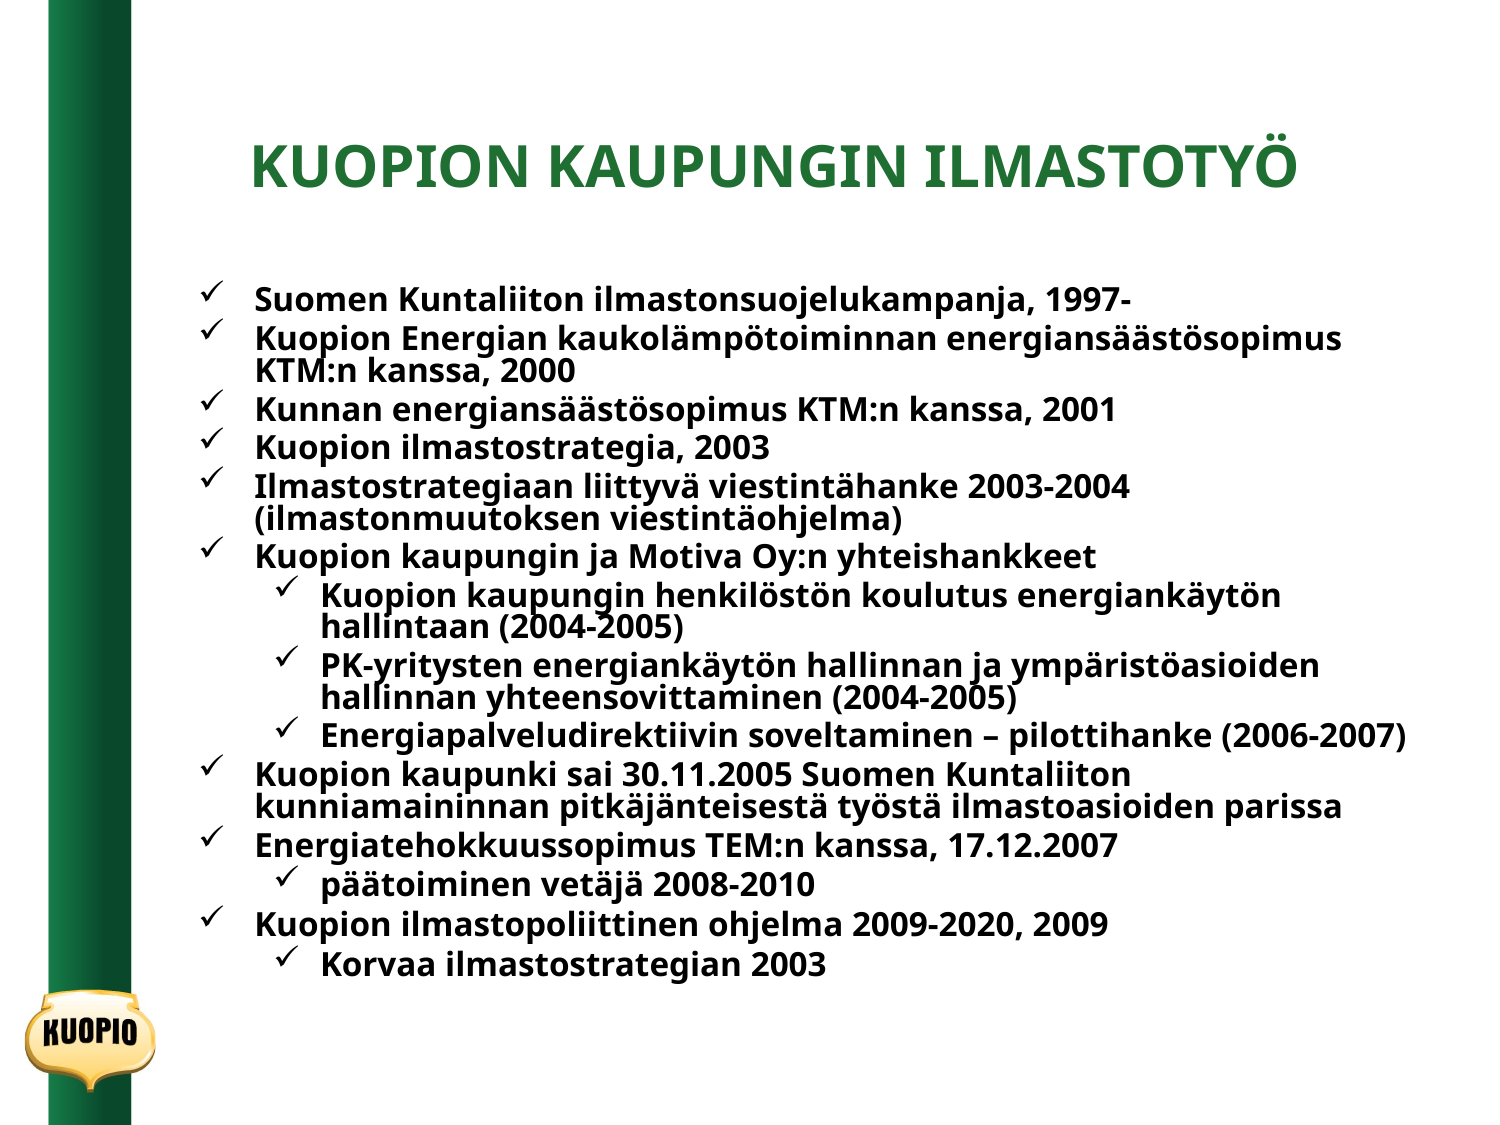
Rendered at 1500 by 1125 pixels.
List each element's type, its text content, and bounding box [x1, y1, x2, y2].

list Suomen Kuntaliiton ilmastonsuojelukampanja, 1997- Kuopion Energian kaukolämpötoiminnan energiansäästösopimus KTM:n kanssa, 2000 Kunnan energiansäästösopimus KTM:n kanssa, 2001 Kuopion ilmastostrategia, 2003 Ilmastostrategiaan liittyvä viestintähanke 2003-2004 (ilmastonmuutoksen viestintäohjelma) Kuopion kaupungin ja Motiva Oy:n yhteishankkeet Kuopion kaupungin henkilöstön koulutus energiankäytön hallintaan (2004-2005) PK-yritysten energiankäytön hallinnan ja ympäristöasioiden hallinnan yhteensovittaminen (2004-2005) Energiapalveludirektiivin soveltaminen – pilottihanke (2006-2007) Kuopion kaupunki sai 30.11.2005 Suomen Kuntaliiton kunniamaininnan pitkäjänteisestä työstä ilmastoasioiden parissa Energiatehokkuussopimus TEM:n kanssa, 17.12.2007 päätoiminen vetäjä 2008-2010 Kuopion ilmastopoliittinen ohjelma 2009-2020, 2009 Korvaa ilmastostrategian 2003 [182, 278, 1432, 976]
title KUOPION KAUPUNGIN ILMASTOTYÖ [174, 99, 1388, 288]
picture [24, 0, 156, 1125]
